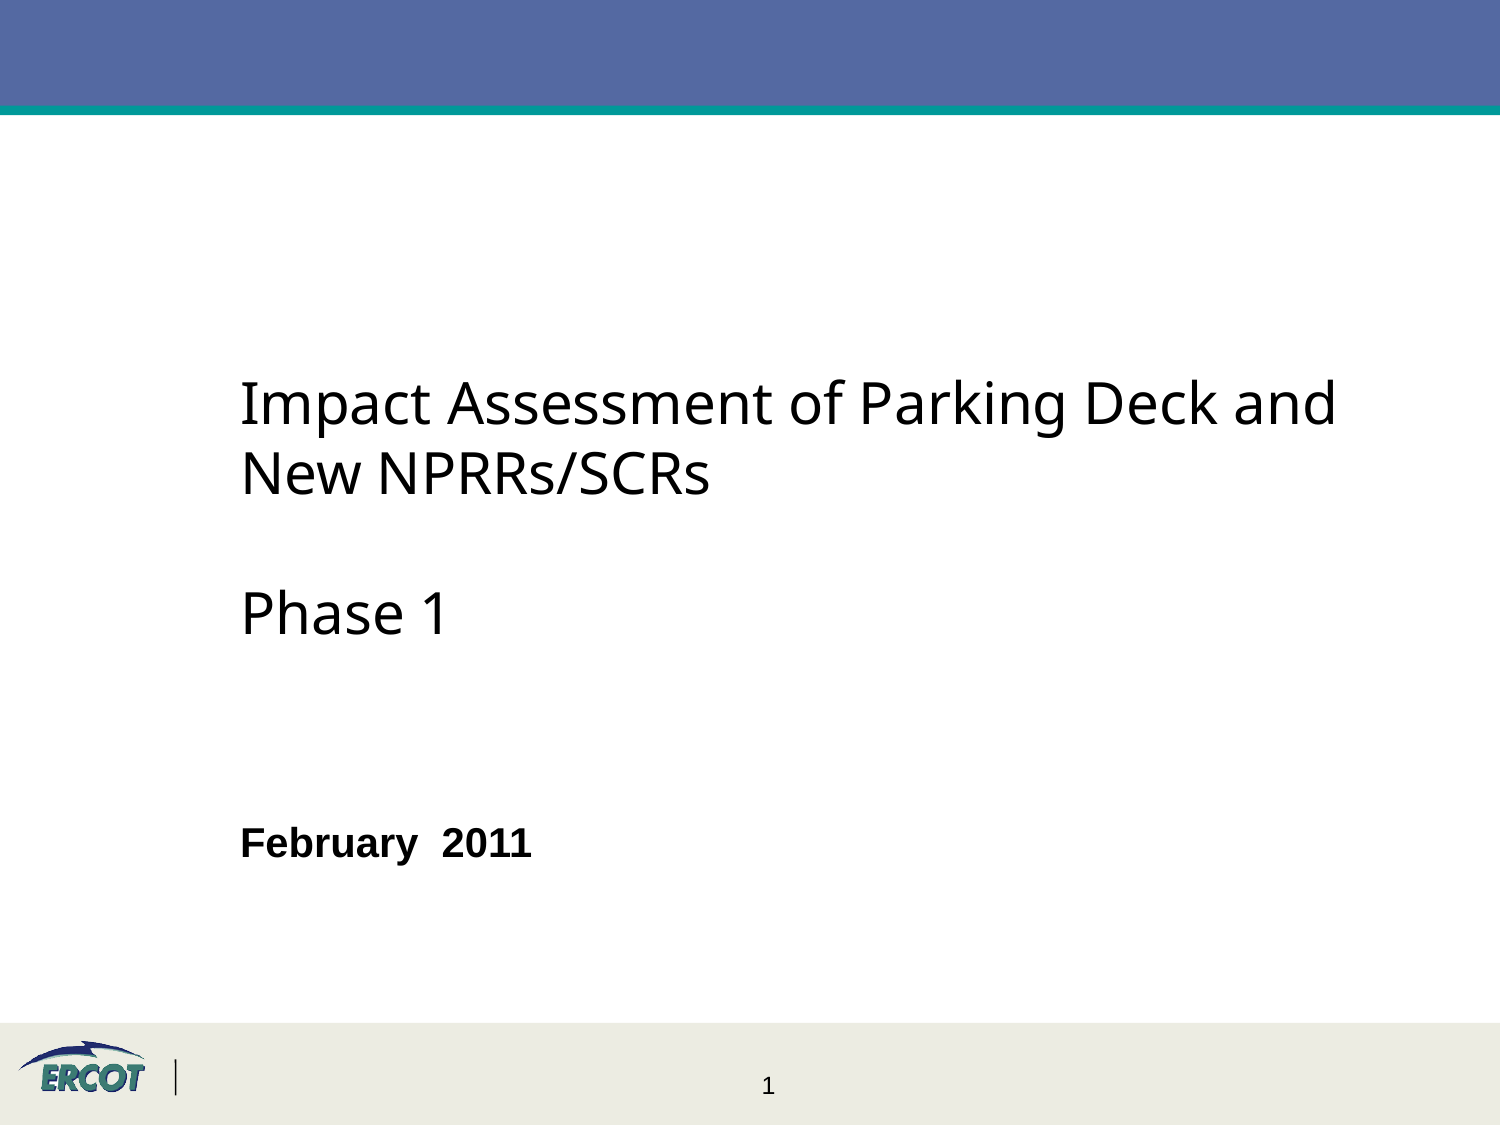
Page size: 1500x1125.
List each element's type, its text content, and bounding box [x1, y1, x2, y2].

text_box February 2011 [225, 749, 1375, 900]
text_box Impact Assessment of Parking Deck and New NPRRs/SCRs Phase 1 [224, 312, 1371, 700]
picture [10, 1031, 151, 1111]
